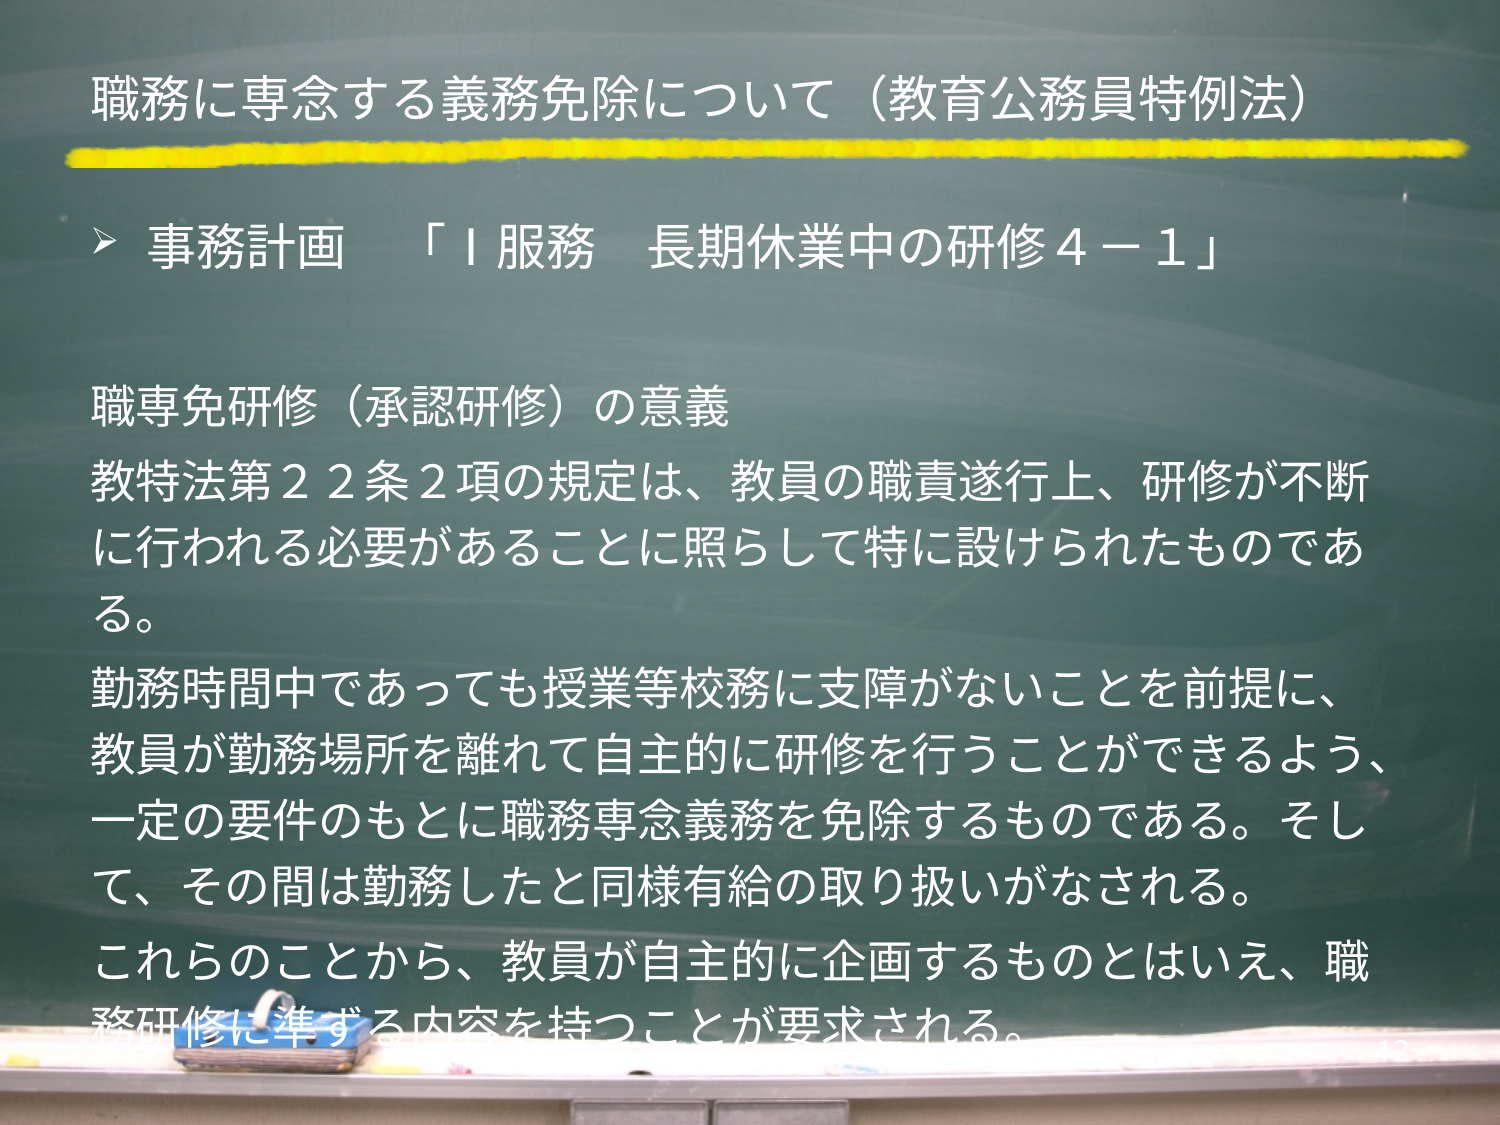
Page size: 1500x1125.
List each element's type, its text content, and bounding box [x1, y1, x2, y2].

picture [0, 0, 1500, 1125]
list 事務計画 「Ⅰ服務 長期休業中の研修４－１」 職専免研修（承認研修）の意義 教特法第２２条２項の規定は、教員の職責遂行上、研修が不断に行われる必要があることに照らして特に設けられたものである。 勤務時間中であっても授業等校務に支障がないことを前提に、教員が勤務場所を離れて自主的に研修を行うことができるよう、一定の要件のもとに職務専念義務を免除するものである。そして、その間は勤務したと同様有給の取り扱いがなされる。 これらのことから、教員が自主的に企画するものとはいえ、職務研修に準ずる内容を持つことが要求される。 [75, 196, 1425, 1005]
slide_number 12 [1074, 1024, 1425, 1103]
title 職務に専念する義務免除について（教育公務員特例法） [75, 45, 1425, 149]
